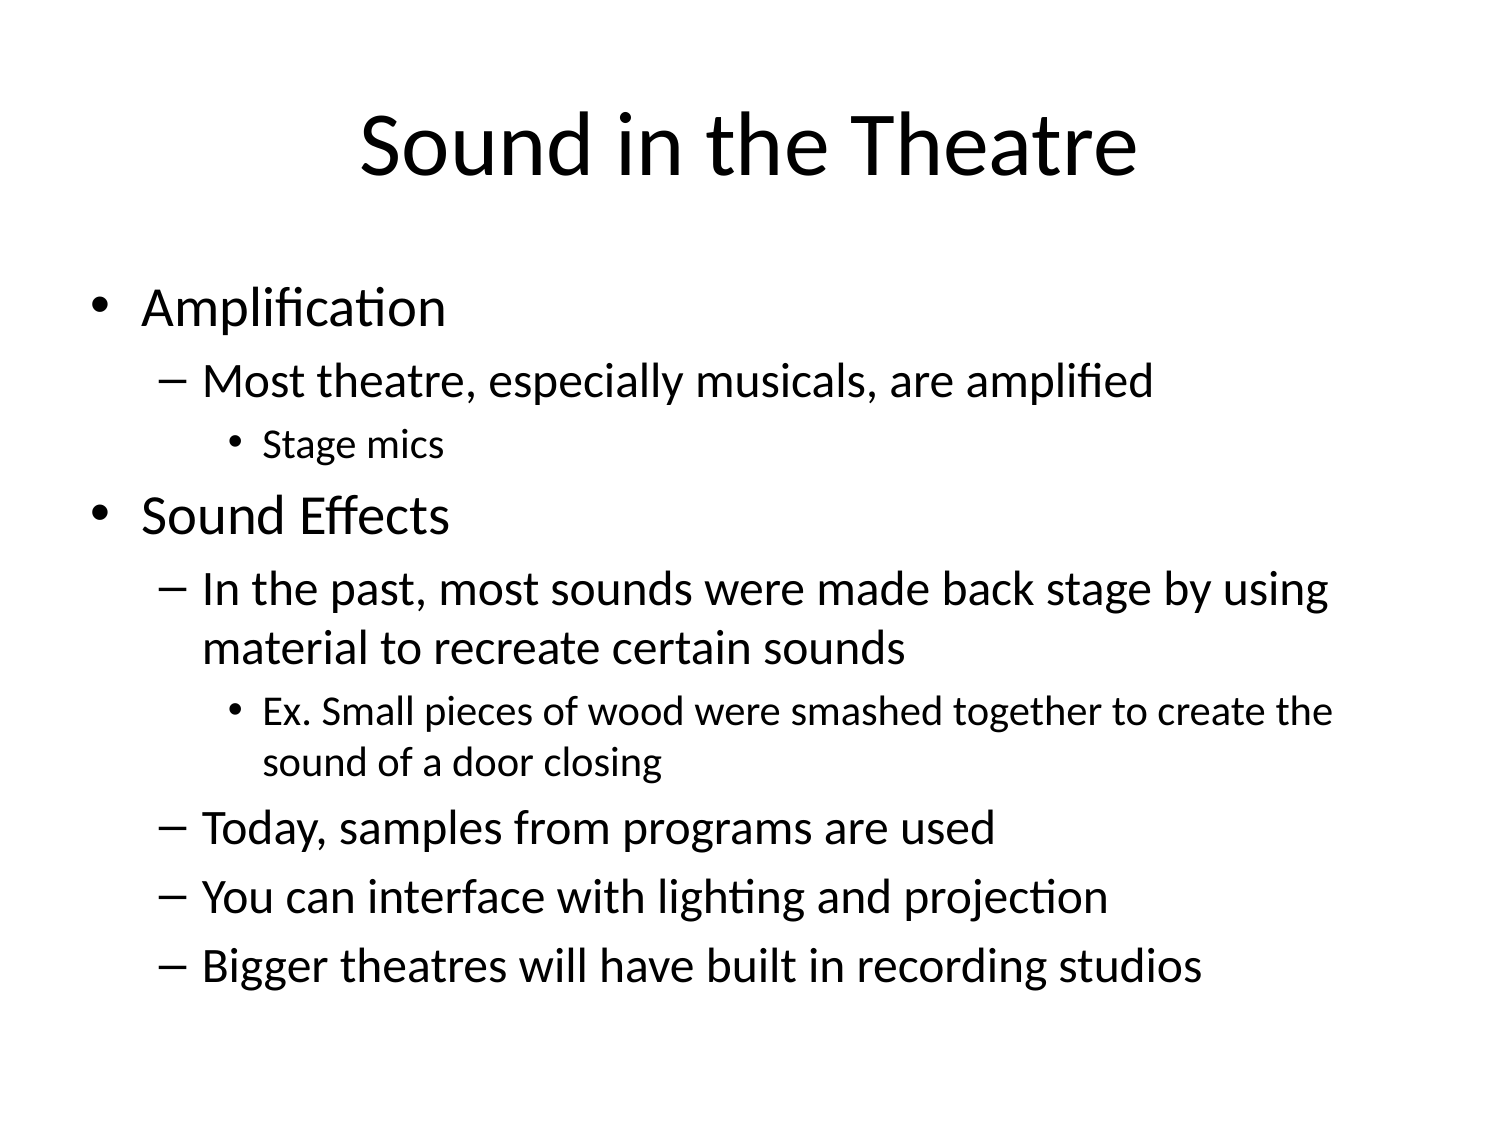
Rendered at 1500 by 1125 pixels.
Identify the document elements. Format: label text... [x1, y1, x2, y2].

list Amplification Most theatre, especially musicals, are amplified Stage mics Sound Effects In the past, most sounds were made back stage by using material to recreate certain sounds Ex. Small pieces of wood were smashed together to create the sound of a door closing Today, samples from programs are used You can interface with lighting and projection Bigger theatres will have built in recording studios [75, 262, 1425, 1005]
title Sound in the Theatre [75, 45, 1425, 233]
